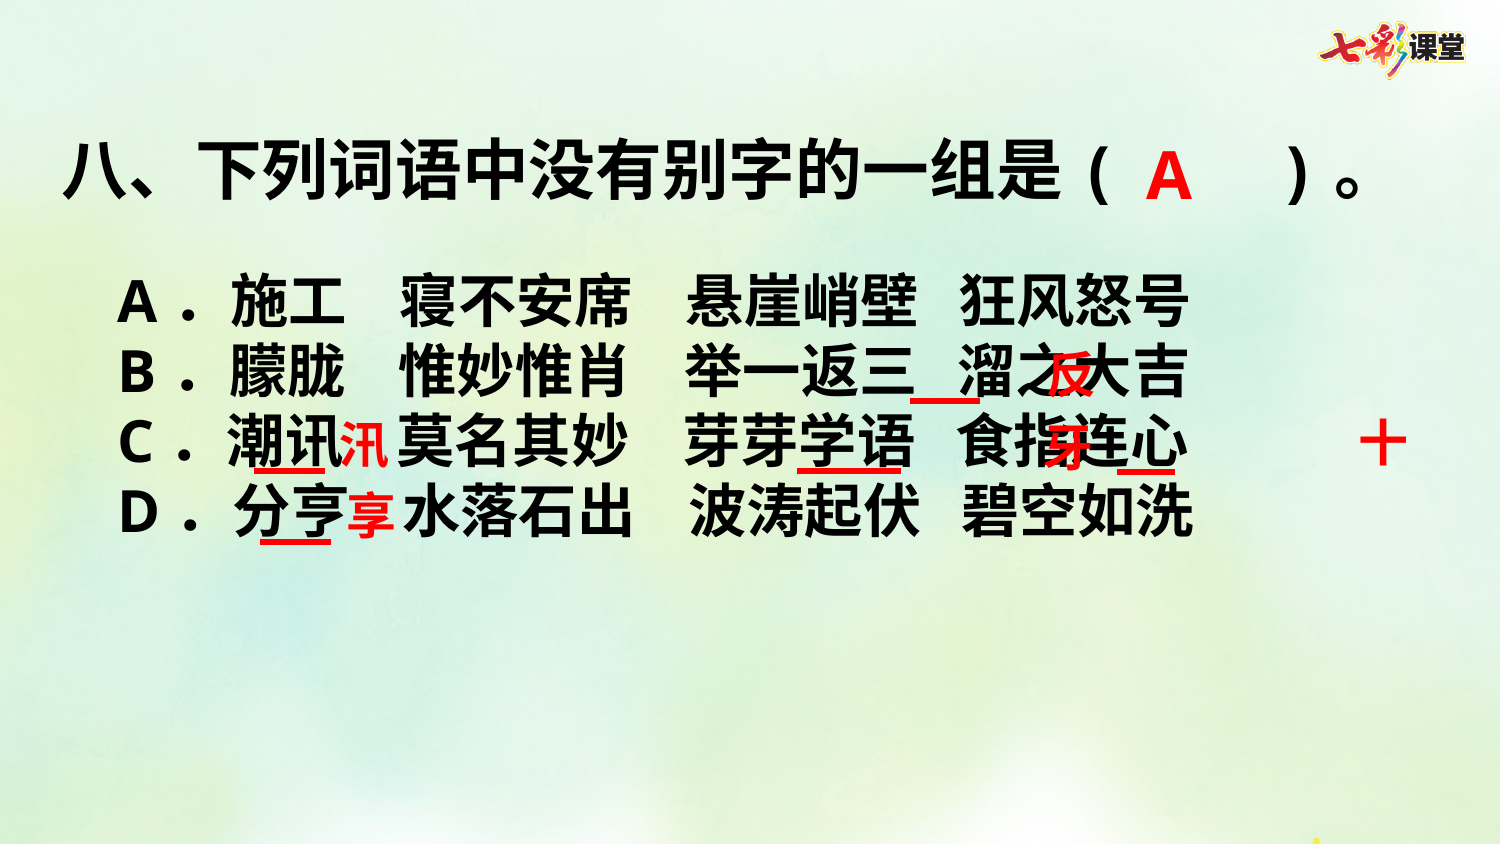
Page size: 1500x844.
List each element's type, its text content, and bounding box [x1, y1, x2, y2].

text_box 牙 [1028, 408, 1109, 484]
text_box 八、下列词语中没有别字的一组是( )。 [46, 120, 1430, 215]
text_box 汛 [325, 405, 405, 481]
text_box 反 [1031, 335, 1112, 411]
text_box 享 [331, 476, 412, 552]
picture [0, 0, 1500, 844]
text_box A [1131, 125, 1258, 220]
text_box A．施工 寝不安席 悬崖峭壁 狂风怒号 B．朦胧 惟妙惟肖 举一返三 溜之大吉 C．潮讯 莫名其妙 芽芽学语 食指连心 D．分亨 水落石出 波涛起伏 碧空如洗 [102, 256, 1459, 552]
text_box 十 [1344, 404, 1424, 480]
